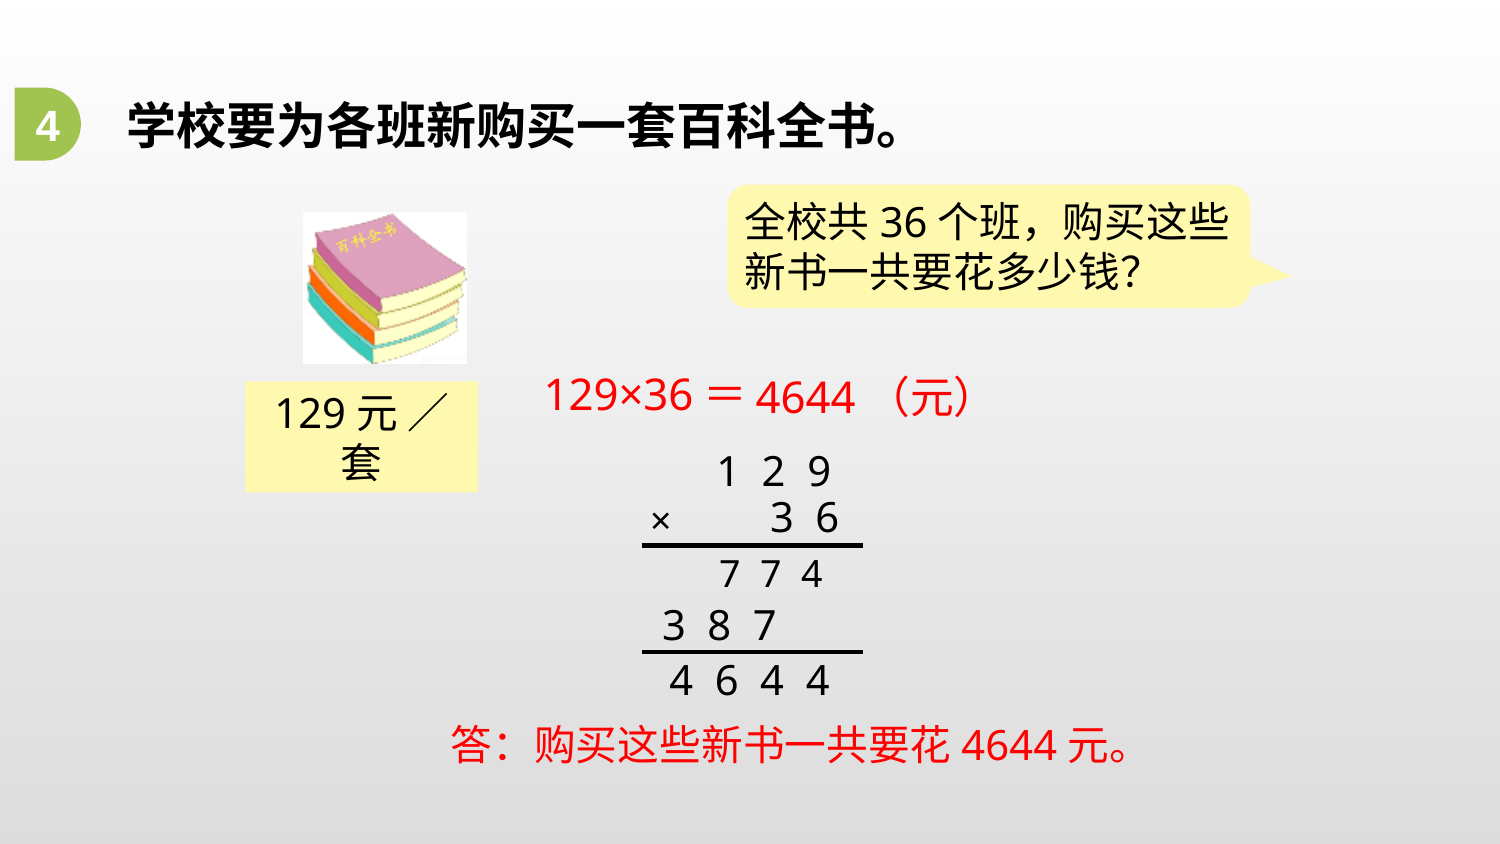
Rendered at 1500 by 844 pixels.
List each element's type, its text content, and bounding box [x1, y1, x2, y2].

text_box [629, 437, 958, 712]
text_box 129元 ∕ 套 [245, 381, 479, 493]
picture [303, 212, 467, 364]
text_box 全校共36个班，购买这些新书一共要花多少钱？ [727, 184, 1292, 308]
text_box 学校要为各班新购买一套百科全书。 [114, 88, 1034, 161]
text_box 4 [13, 86, 82, 162]
text_box 答：购买这些新书一共要花4644元。 [439, 713, 1189, 775]
text_box 4644（元） [744, 364, 1034, 428]
text_box 129×36＝ [532, 361, 887, 425]
